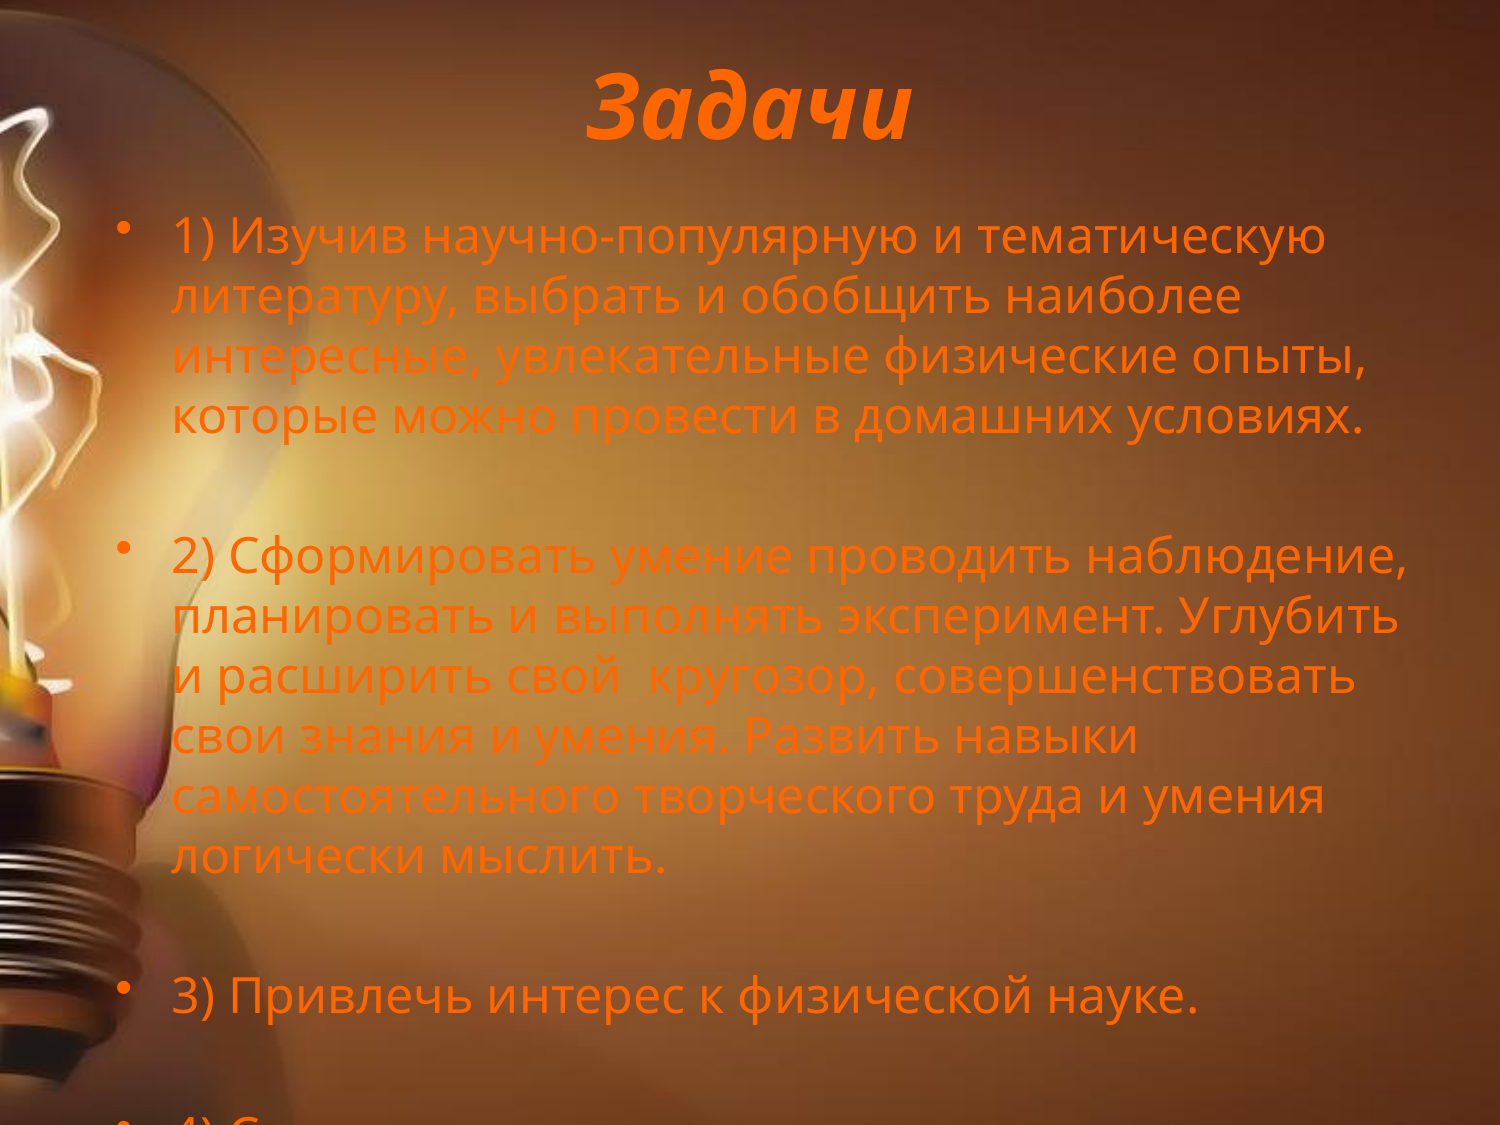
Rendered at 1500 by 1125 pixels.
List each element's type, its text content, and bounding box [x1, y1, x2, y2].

title Задачи [74, 44, 1426, 162]
list 1) Изучив научно-популярную и тематическую литературу, выбрать и обобщить наиболее интересные, увлекательные физические опыты, которые можно провести в домашних условиях. 2) Сформировать умение проводить наблюдение, планировать и выполнять эксперимент. Углубить и расширить свой кругозор, совершенствовать свои знания и умения. Развить навыки самостоятельного творческого труда и умения логически мыслить. 3) Привлечь интерес к физической науке. 4) Сделать выводы [100, 196, 1451, 1107]
picture [0, 0, 1500, 1125]
